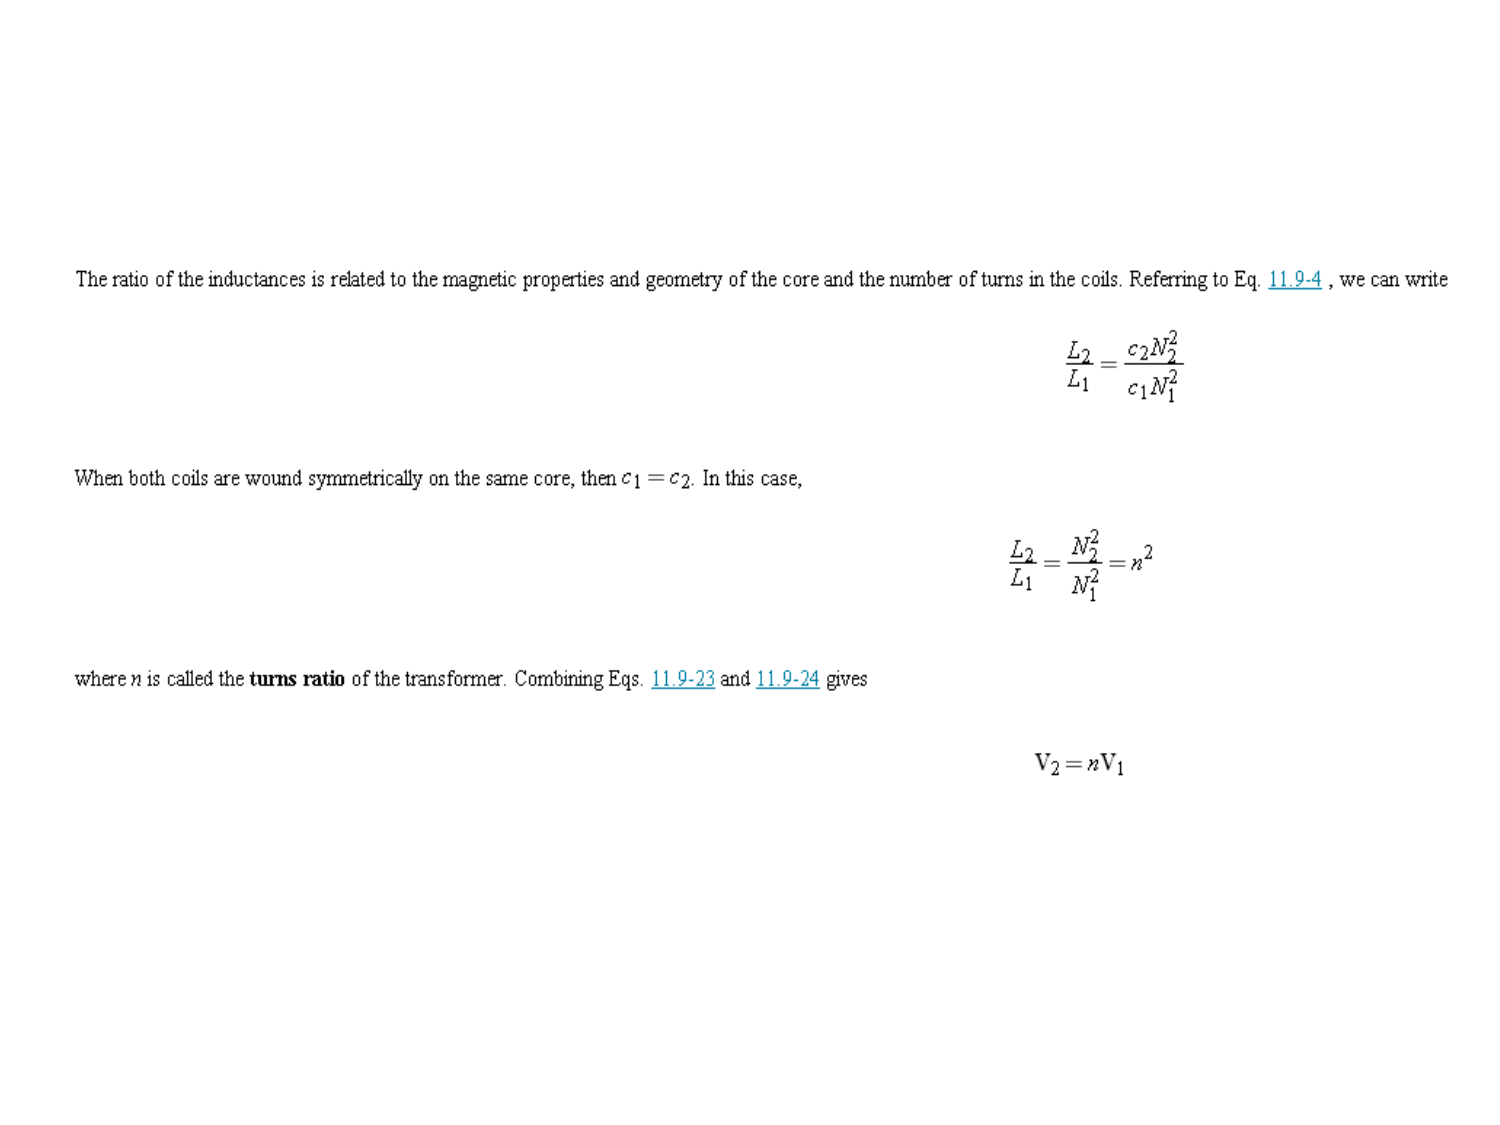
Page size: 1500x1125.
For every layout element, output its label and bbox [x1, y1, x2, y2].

picture [62, 249, 1500, 788]
